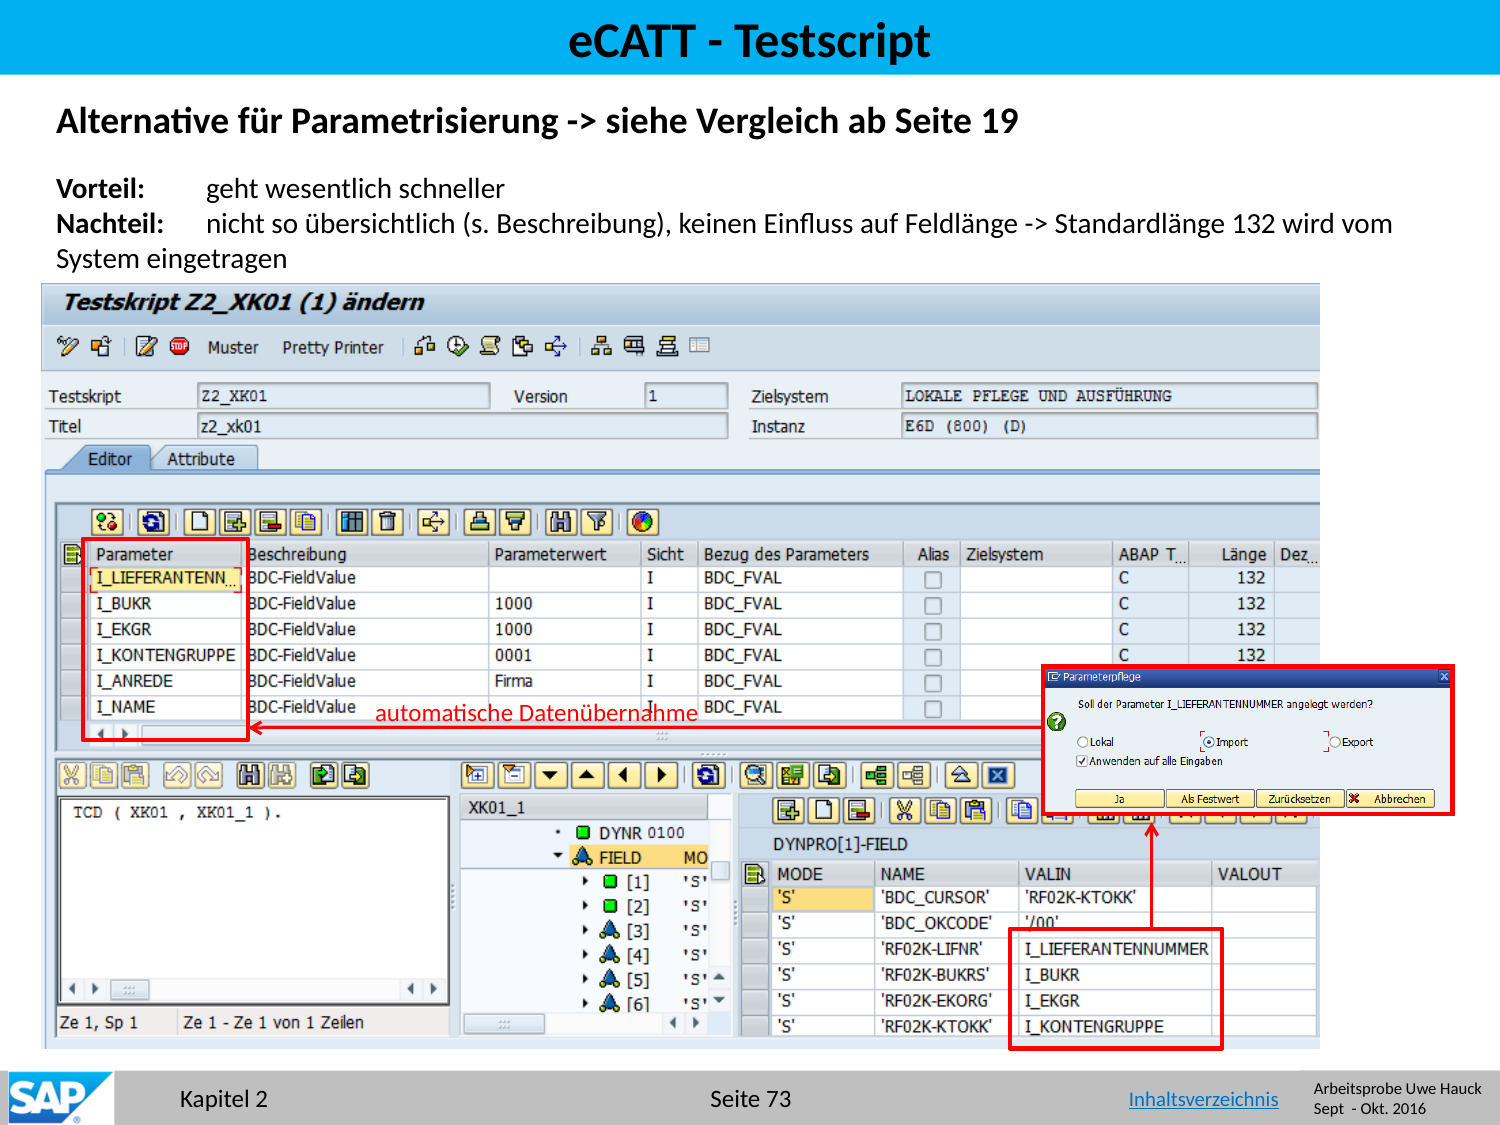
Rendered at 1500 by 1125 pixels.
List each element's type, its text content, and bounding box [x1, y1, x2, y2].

text_box [0, 1070, 6, 1125]
text_box Arbeitsprobe Uwe Hauck Sept - Okt. 2016 [1299, 1070, 1500, 1125]
text_box Inhaltsverzeichnis [1106, 1078, 1299, 1118]
text_box Vorteil: geht wesentlich schneller Nachteil: nicht so übersichtlich (s. Beschreibung), keinen Einfluss auf Feldlänge -> Standardlänge 132 wird vom System eingetragen [41, 162, 1483, 282]
text_box Kapitel 2 Seite 73 [165, 1075, 1105, 1120]
picture [41, 283, 1451, 1049]
text_box Alternative für Parametrisierung -> siehe Vergleich ab Seite 19 [41, 88, 1500, 149]
text_box eCATT - Testscript [0, 0, 1500, 75]
picture [7, 1070, 115, 1125]
text_box [115, 1070, 1299, 1125]
